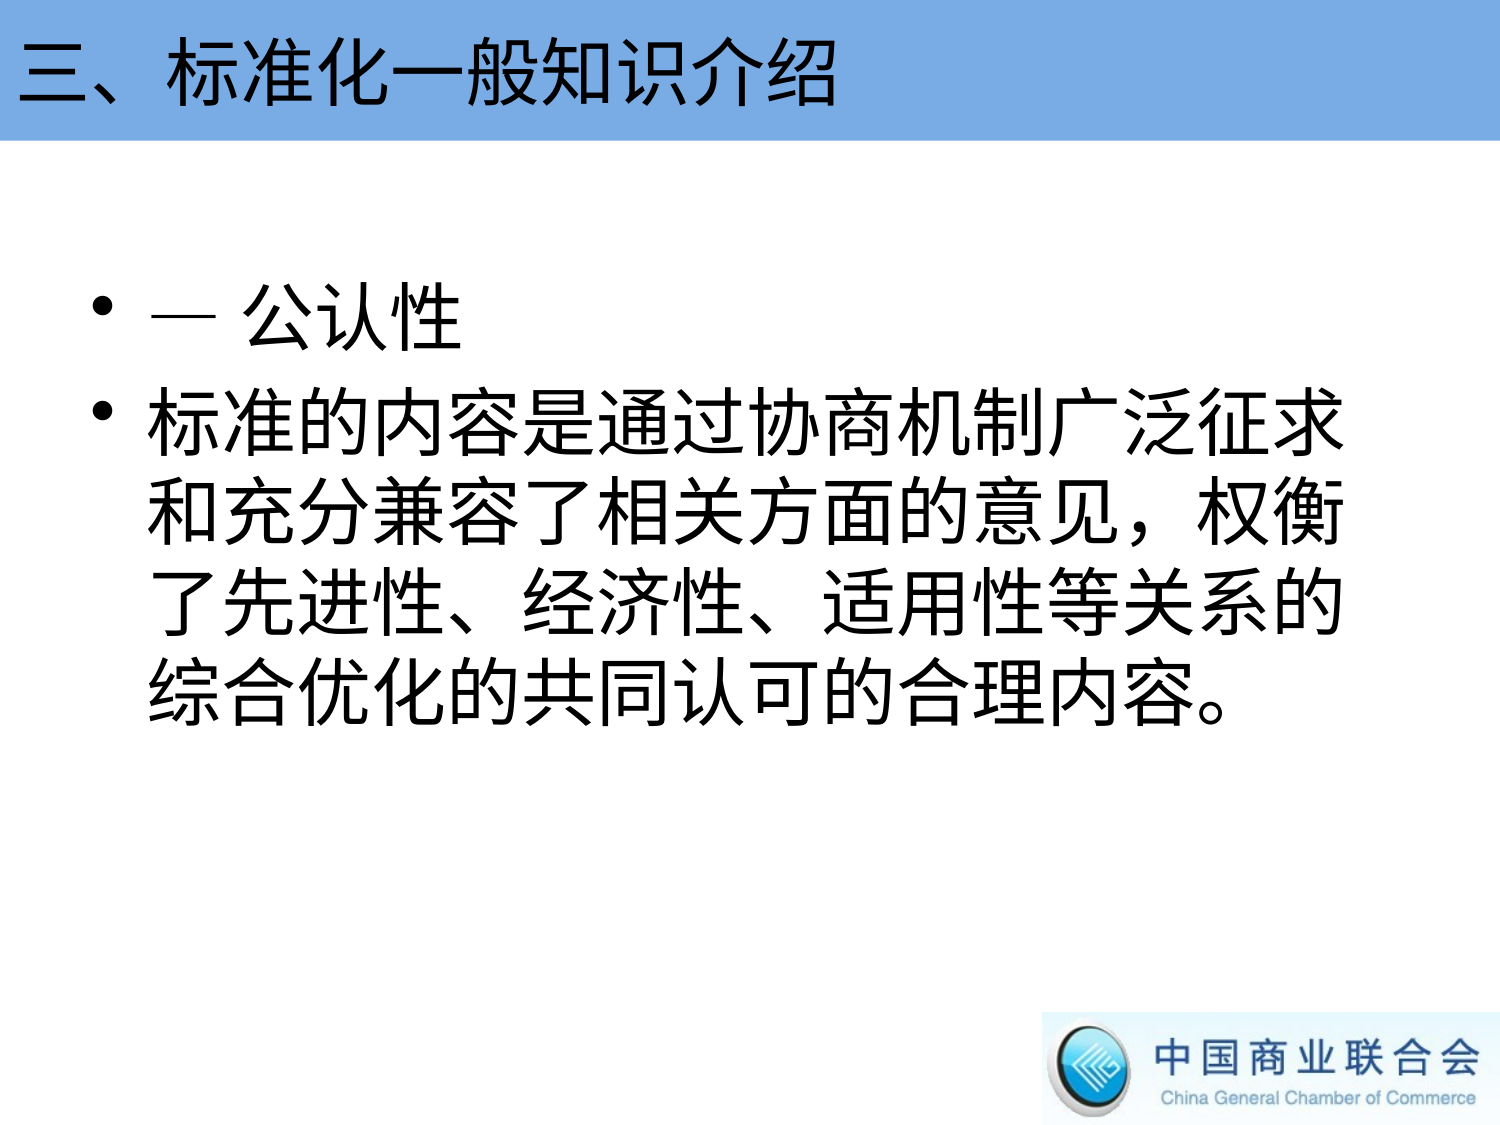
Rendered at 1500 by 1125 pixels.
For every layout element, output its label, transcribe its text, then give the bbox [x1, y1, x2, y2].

list —公认性 标准的内容是通过协商机制广泛征求和充分兼容了相关方面的意见，权衡了先进性、经济性、适用性等关系的综合优化的共同认可的合理内容。 [74, 262, 1426, 1006]
picture [1042, 1012, 1500, 1125]
text_box 三、标准化一般知识介绍 [0, 0, 1032, 141]
